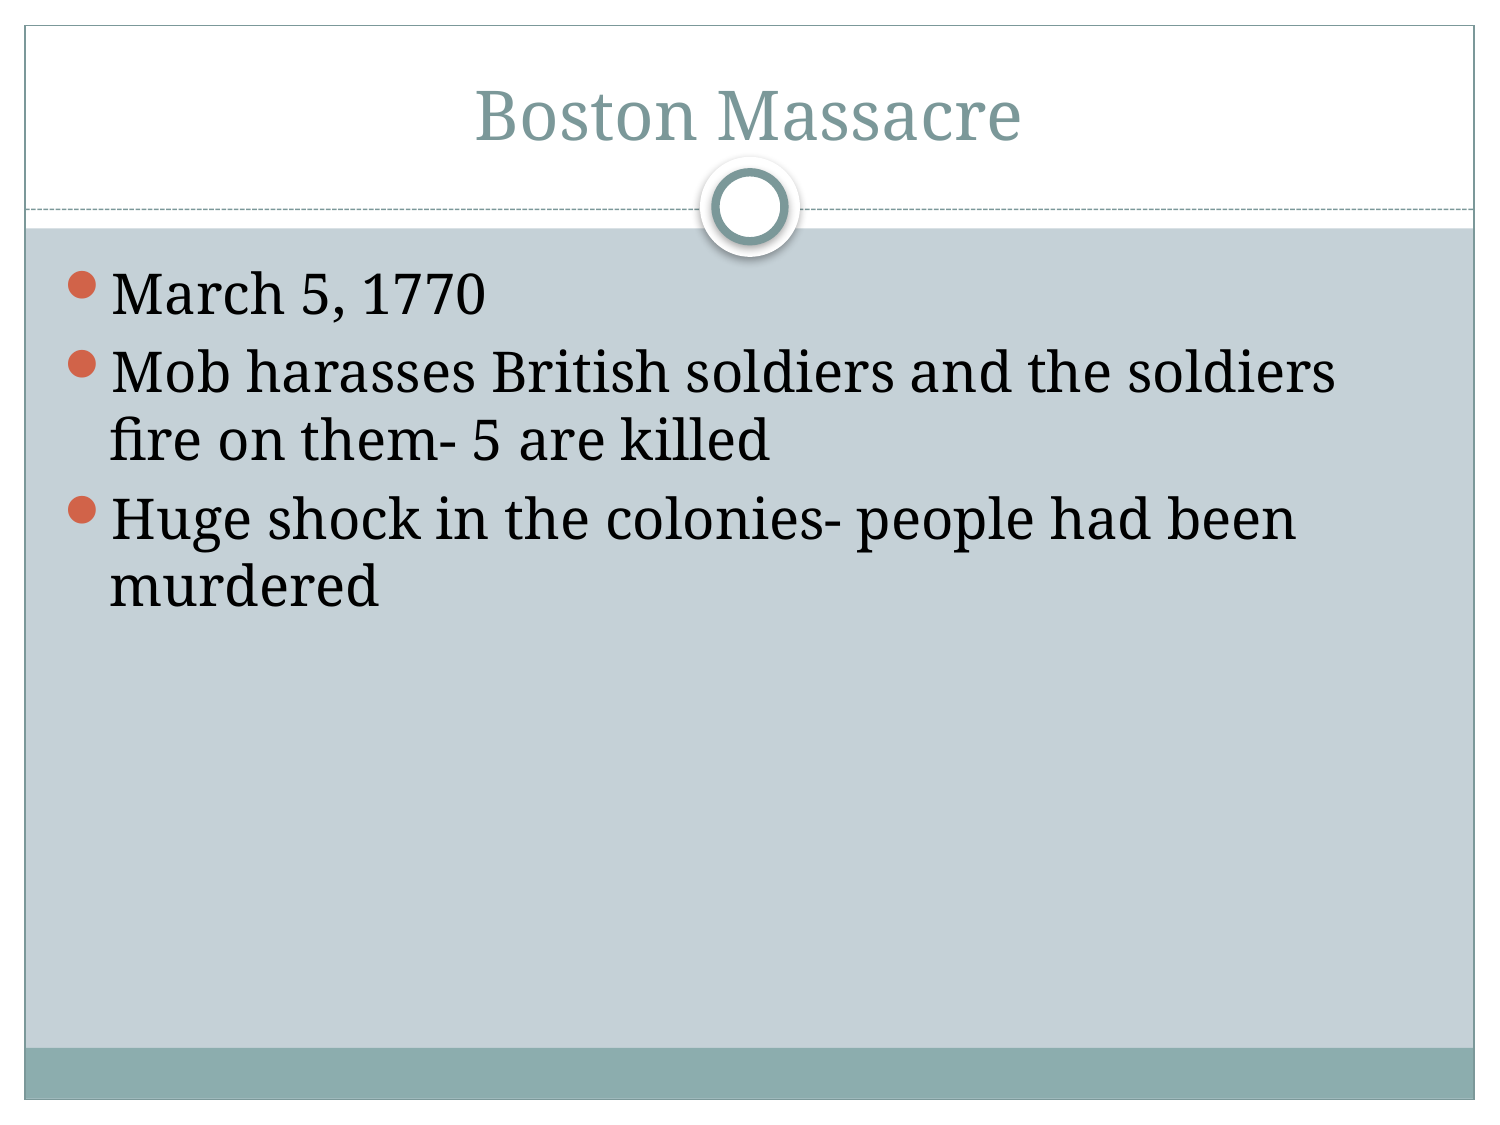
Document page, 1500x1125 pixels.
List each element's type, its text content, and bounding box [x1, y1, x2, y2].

list March 5, 1770 Mob harasses British soldiers and the soldiers fire on them- 5 are killed Huge shock in the colonies- people had been murdered [49, 250, 1445, 1001]
title Boston Massacre [49, 37, 1450, 162]
